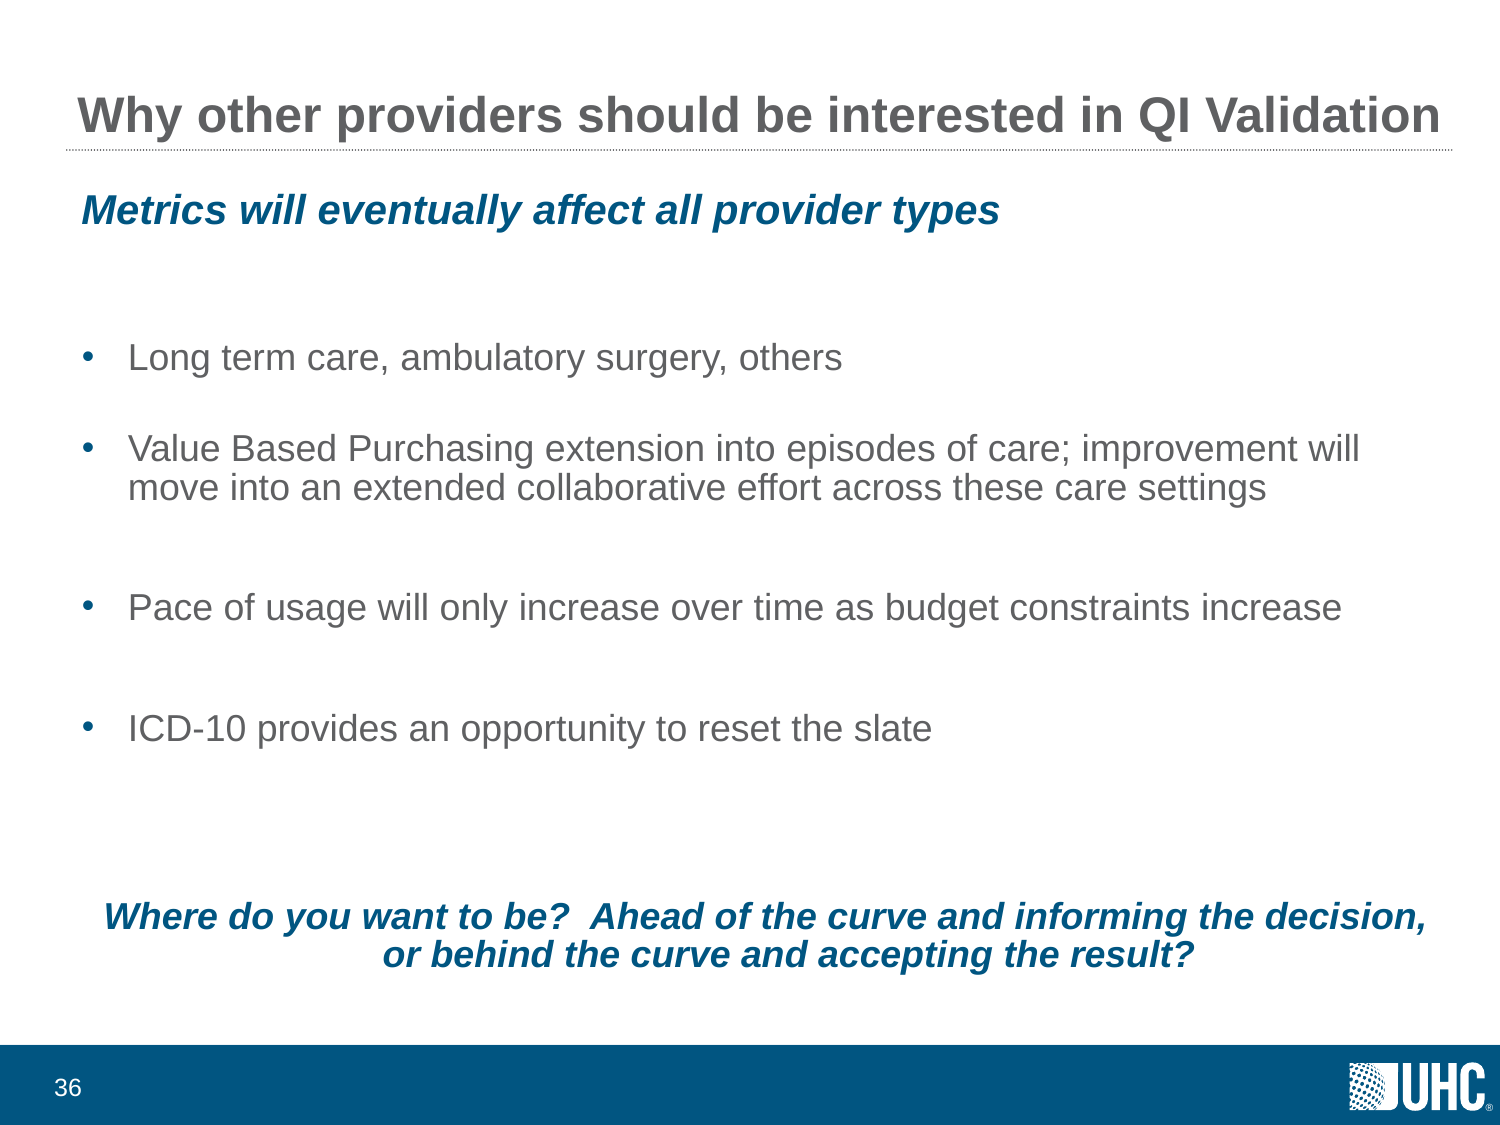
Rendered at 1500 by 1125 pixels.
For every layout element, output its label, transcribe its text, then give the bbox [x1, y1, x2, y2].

slide_number 35 [26, 1063, 110, 1111]
picture [0, 0, 1500, 1045]
list Metrics will eventually affect all provider types Long term care, ambulatory surgery, others Value Based Purchasing extension into episodes of care; improvement will move into an extended collaborative effort across these care settings Pace of usage will only increase over time as budget constraints increase ICD-10 provides an opportunity to reset the slate Where do you want to be? Ahead of the curve and informing the decision, or behind the curve and accepting the result? [74, 183, 1459, 924]
title Why other providers should be interested in QI Validation [69, 7, 1453, 144]
